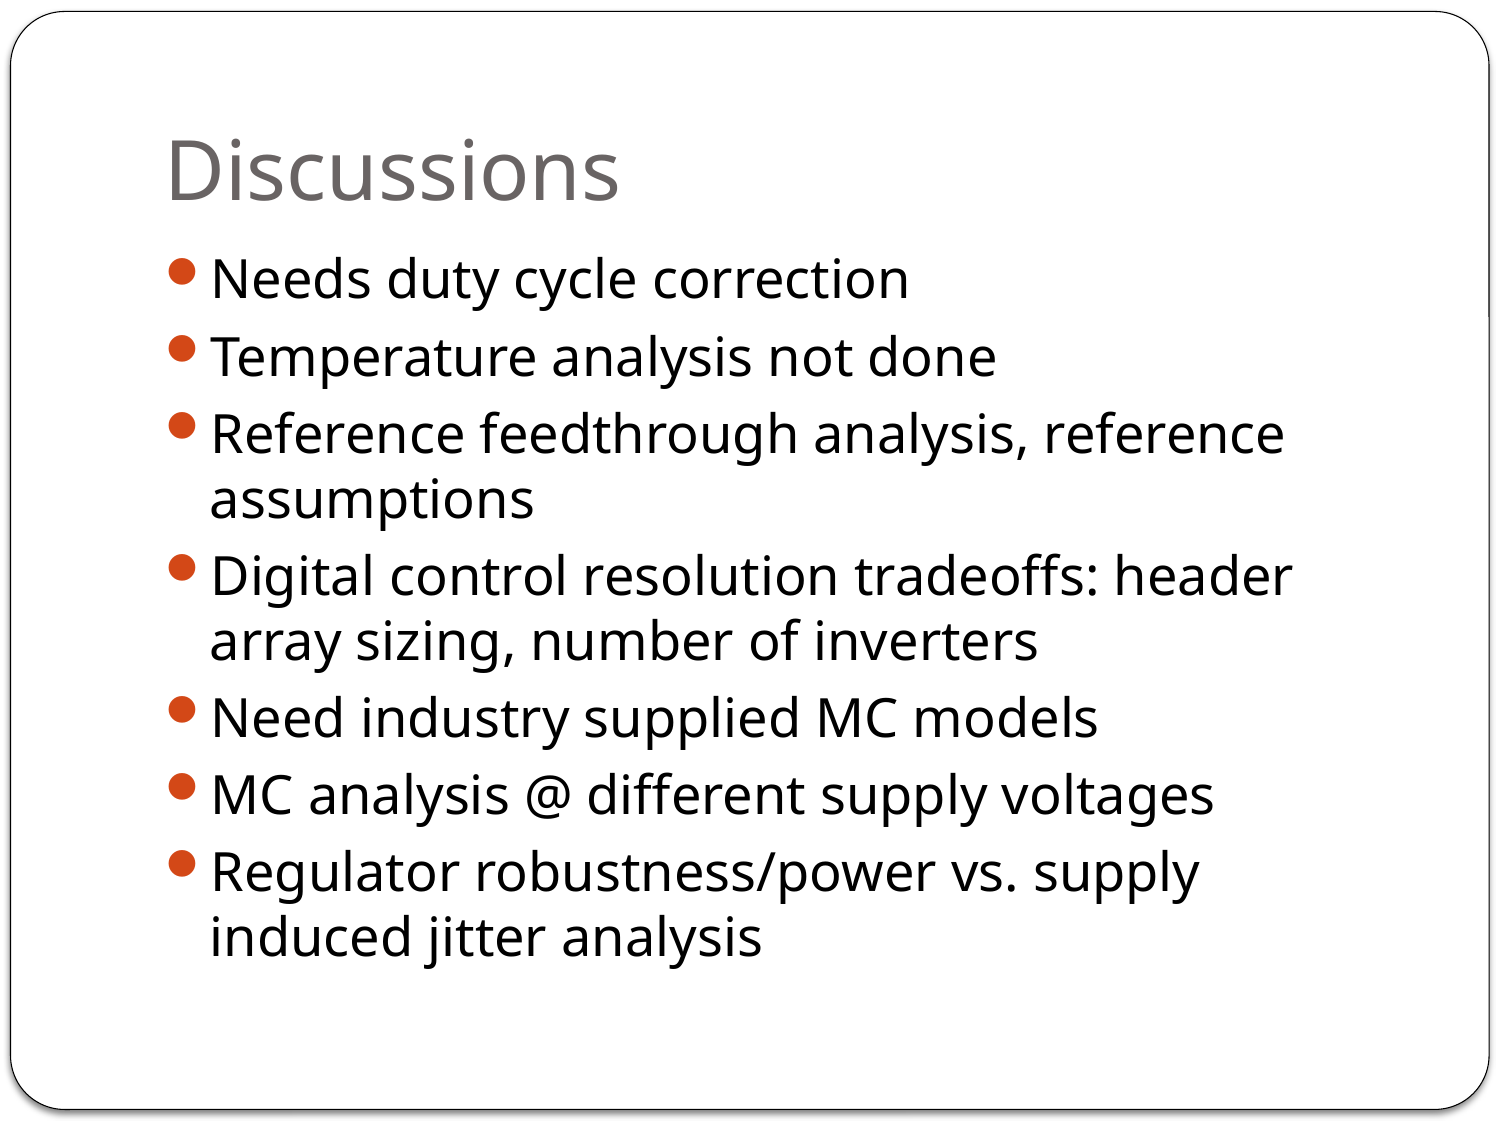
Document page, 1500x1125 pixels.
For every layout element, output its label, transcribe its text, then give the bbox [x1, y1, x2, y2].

list Needs duty cycle correction Temperature analysis not done Reference feedthrough analysis, reference assumptions Digital control resolution tradeoffs: header array sizing, number of inverters Need industry supplied MC models MC analysis @ different supply voltages Regulator robustness/power vs. supply induced jitter analysis [150, 237, 1425, 988]
title Discussions [150, 45, 1425, 233]
